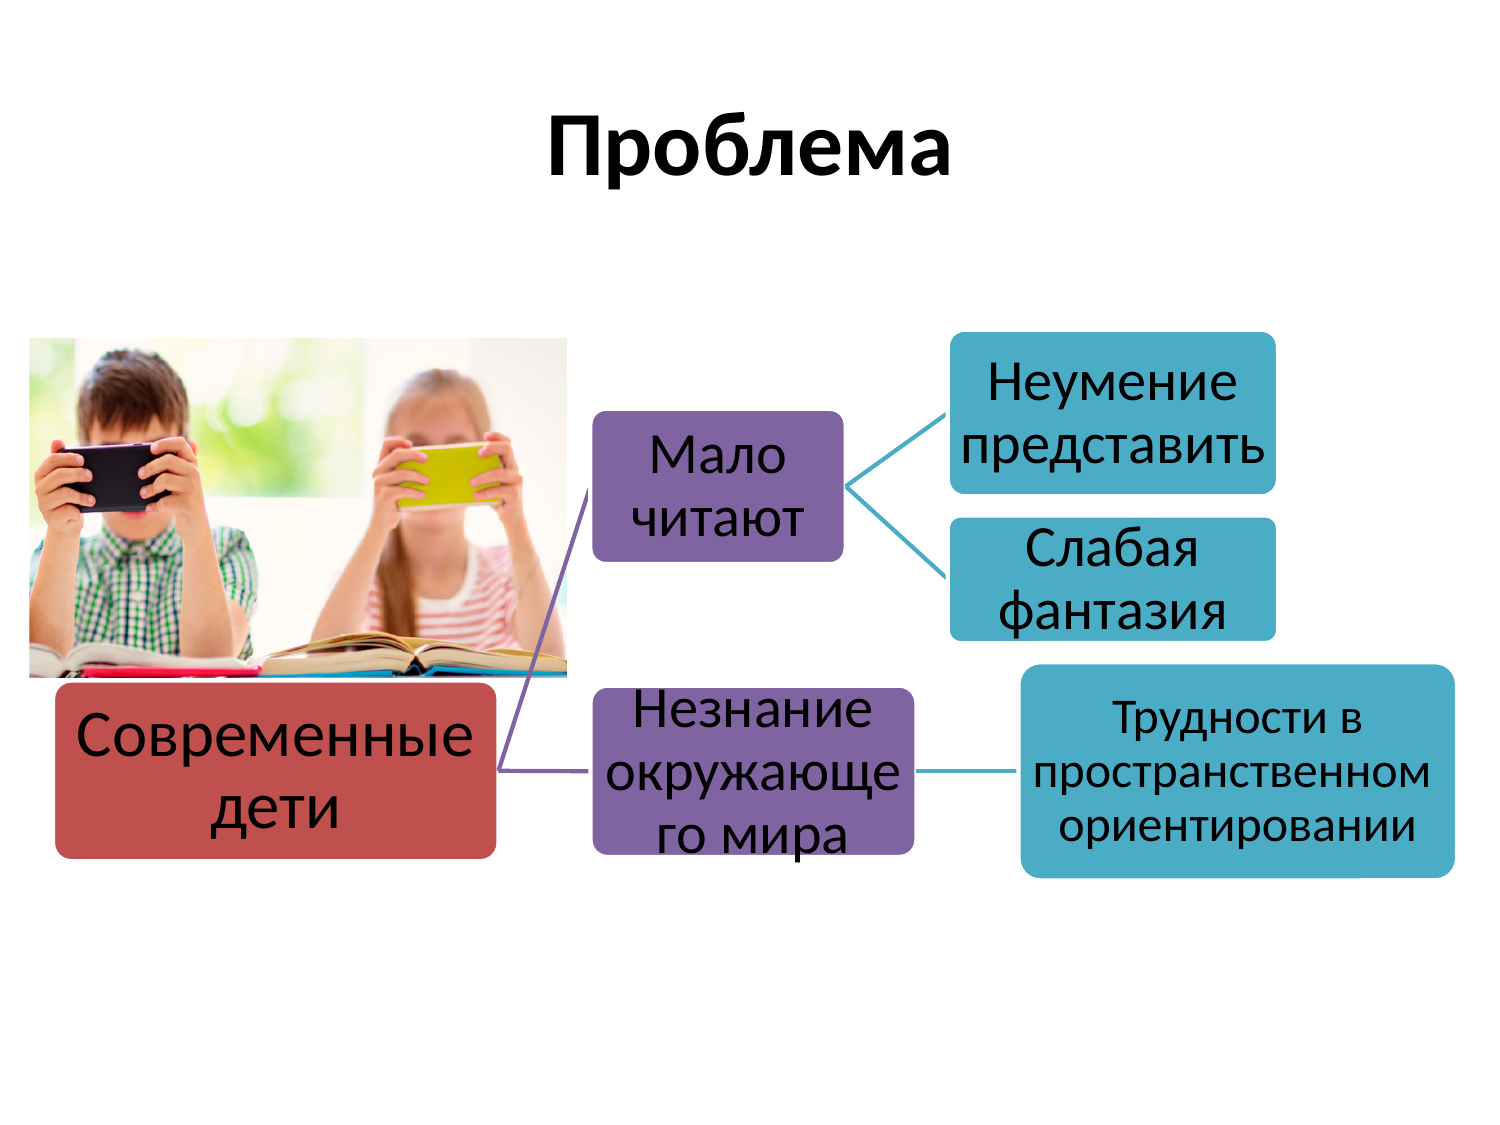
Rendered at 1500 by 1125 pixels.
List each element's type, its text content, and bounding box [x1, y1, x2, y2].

picture [29, 337, 41, 678]
title Проблема [75, 45, 1425, 194]
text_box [41, 196, 1459, 1015]
